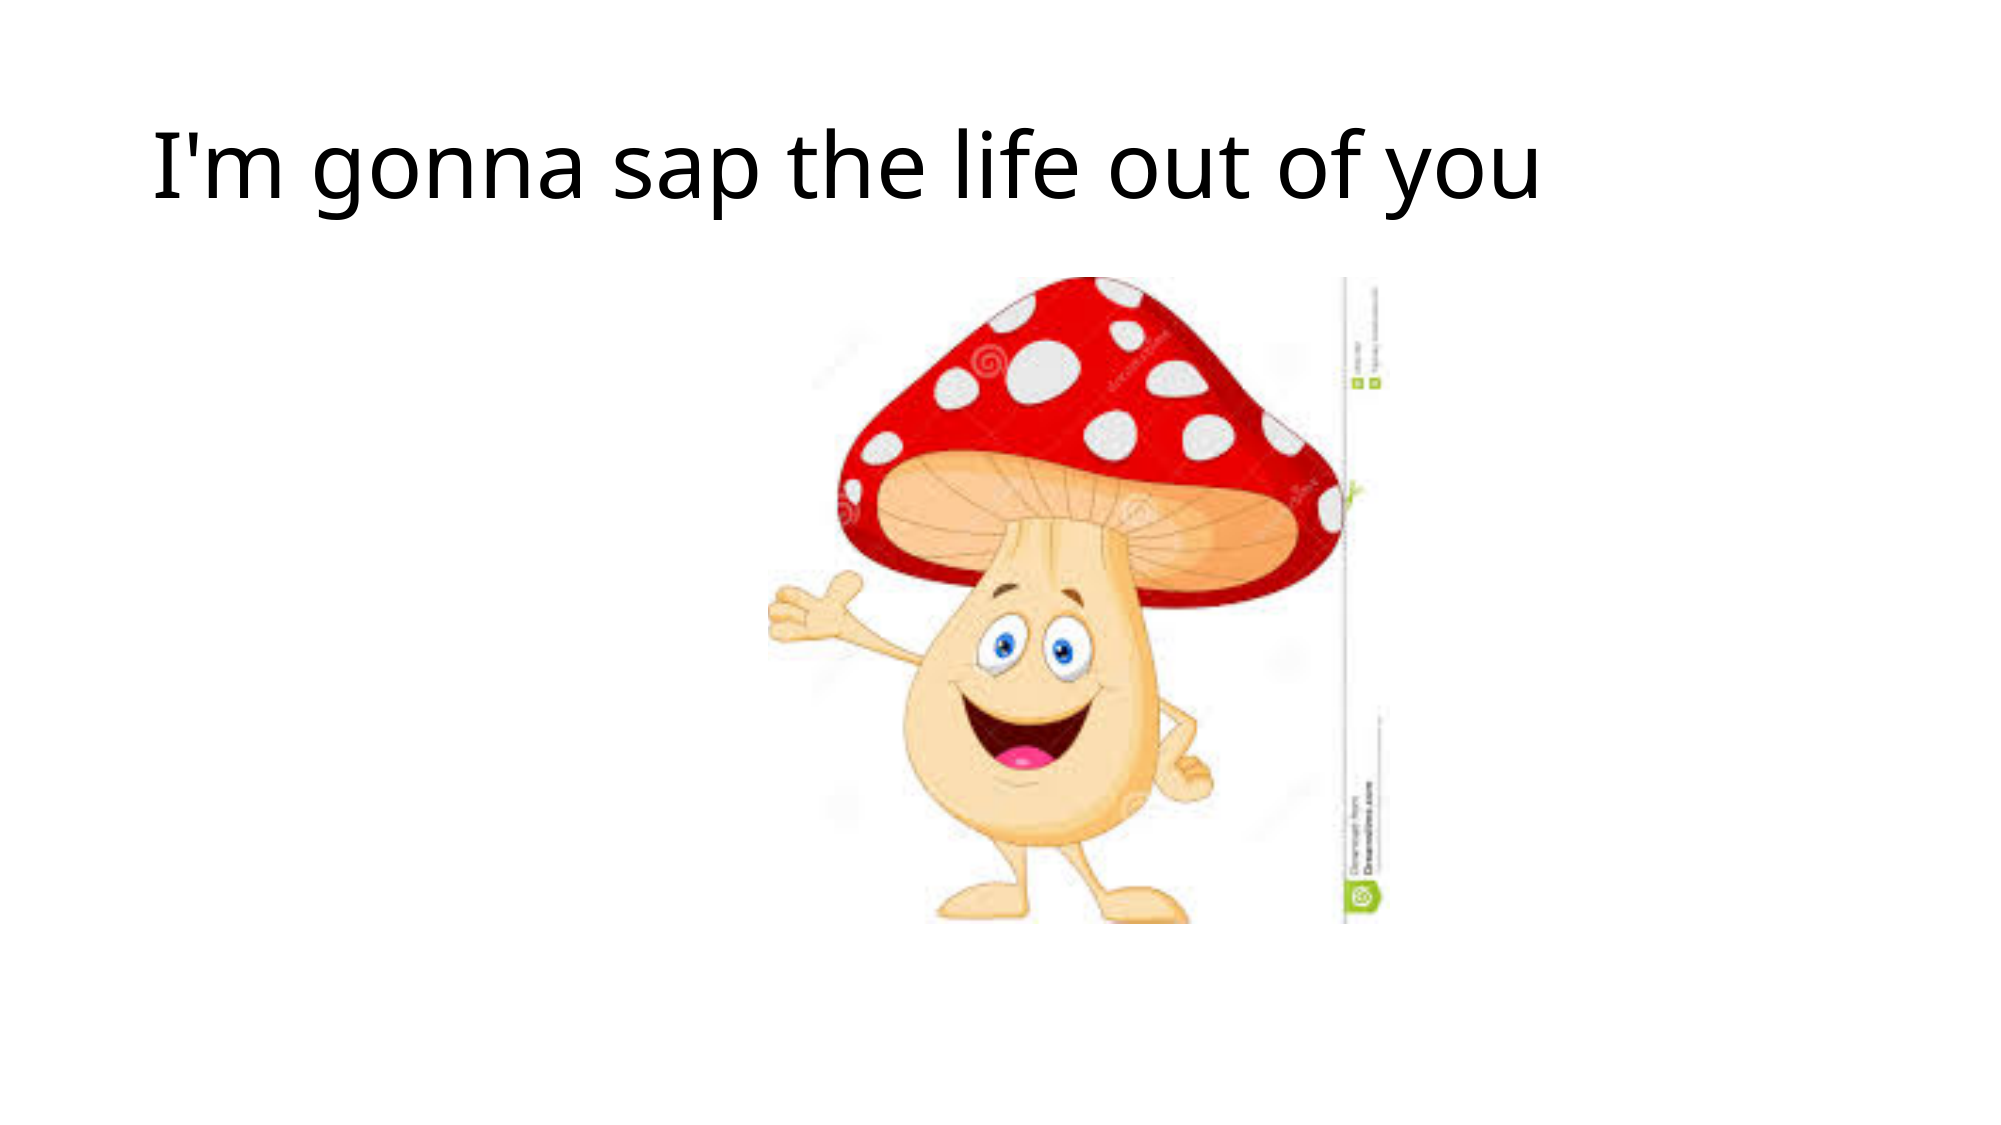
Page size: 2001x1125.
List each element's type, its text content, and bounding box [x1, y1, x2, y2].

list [768, 277, 1390, 924]
title I'm gonna sap the life out of you [137, 59, 1863, 278]
